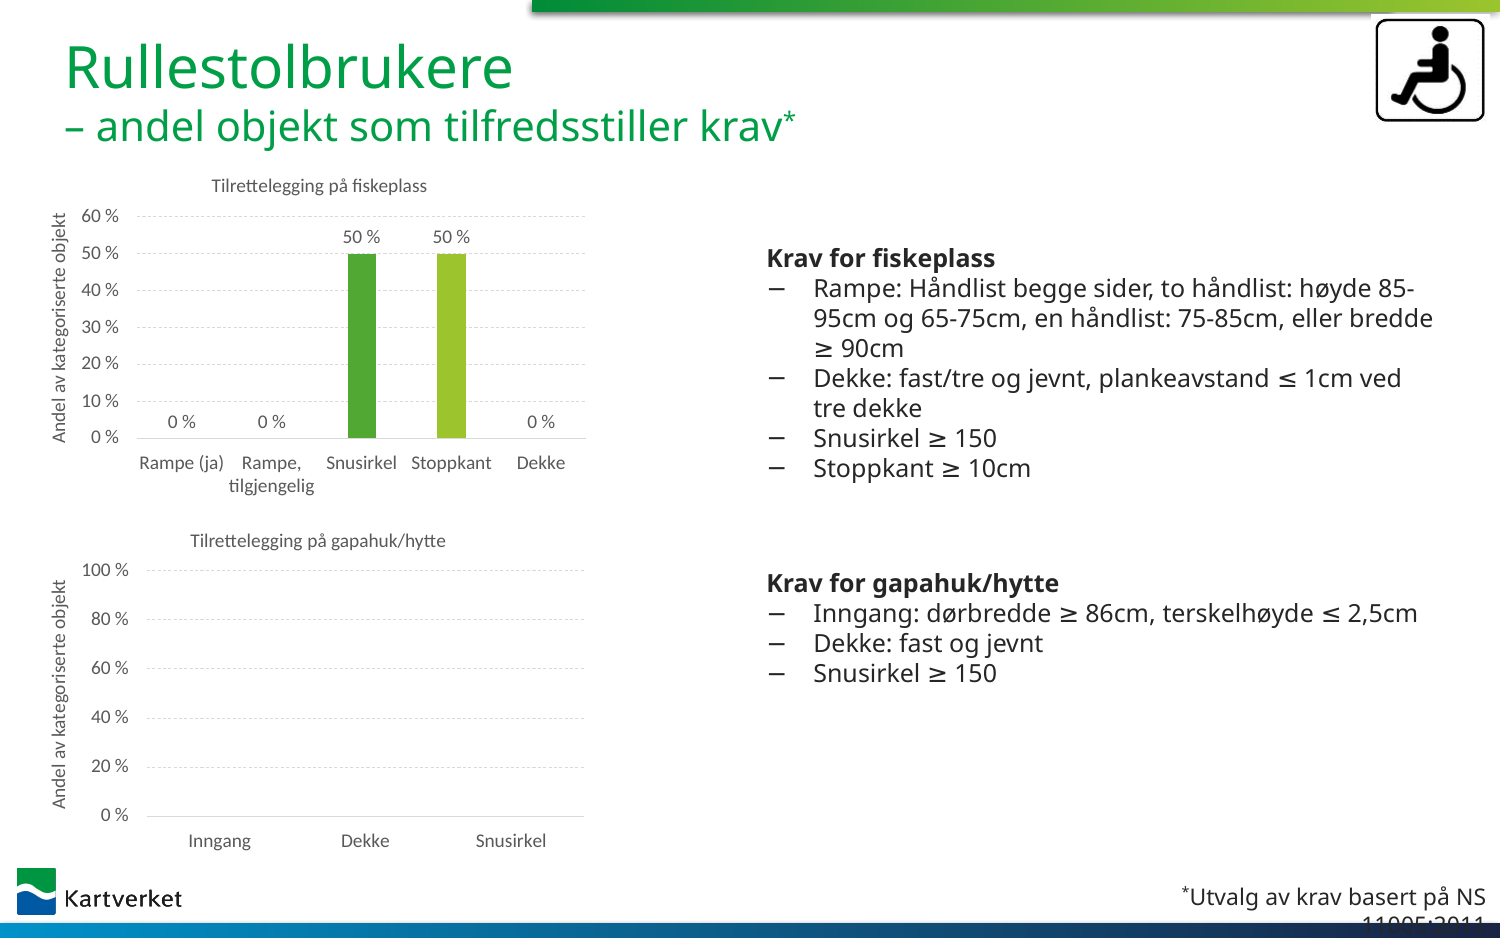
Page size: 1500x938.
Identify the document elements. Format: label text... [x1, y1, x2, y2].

text_box Krav for gapahuk/hytte Inngang: dørbredde ≥ 86cm, terskelhøyde ≤ 2,5cm Dekke: fast og jevnt Snusirkel ≥ 150 [751, 560, 1452, 695]
text_box *Utvalg av krav basert på NS 11005:2011 [1068, 873, 1500, 938]
picture [41, 166, 598, 505]
picture [41, 520, 596, 859]
picture [1371, 13, 1491, 127]
text_box Krav for fiskeplass Rampe: Håndlist begge sider, to håndlist: høyde 85-95cm og 65-75cm, en håndlist: 75-85cm, eller bredde ≥ 90cm Dekke: fast/tre og jevnt, plankeavstand ≤ 1cm ved tre dekke Snusirkel ≥ 150 Stoppkant ≥ 10cm [751, 235, 1452, 490]
text_box Rullestolbrukere – andel objekt som tilfredsstiller krav* [49, 29, 1431, 158]
